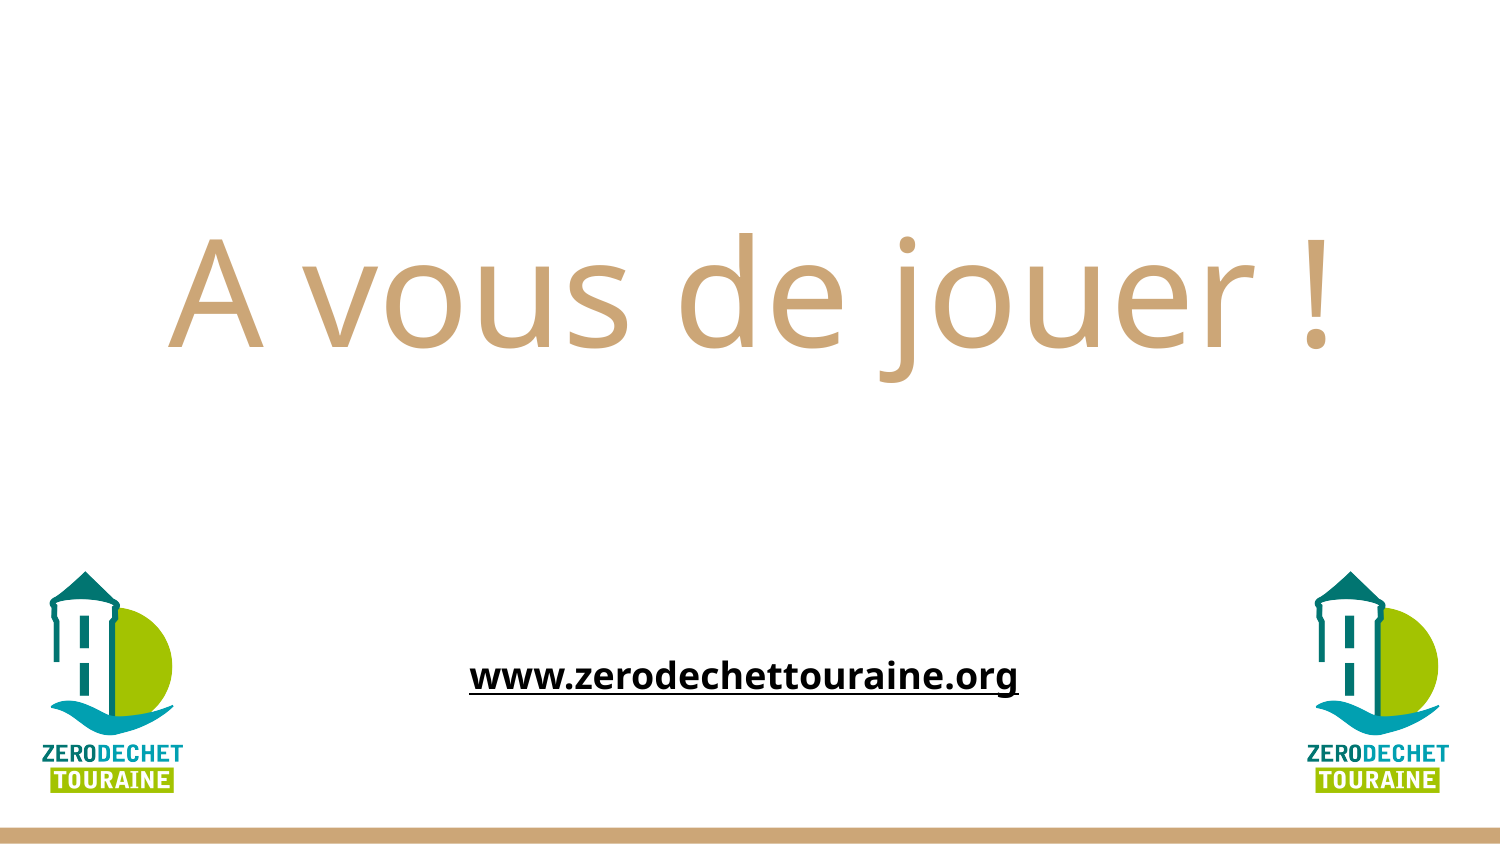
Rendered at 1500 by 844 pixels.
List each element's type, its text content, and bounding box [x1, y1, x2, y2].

list www.zerodechettouraine.org [50, 551, 1449, 727]
picture [40, 571, 184, 794]
picture [1306, 571, 1449, 794]
title A vous de jouer ! [53, 112, 1452, 462]
